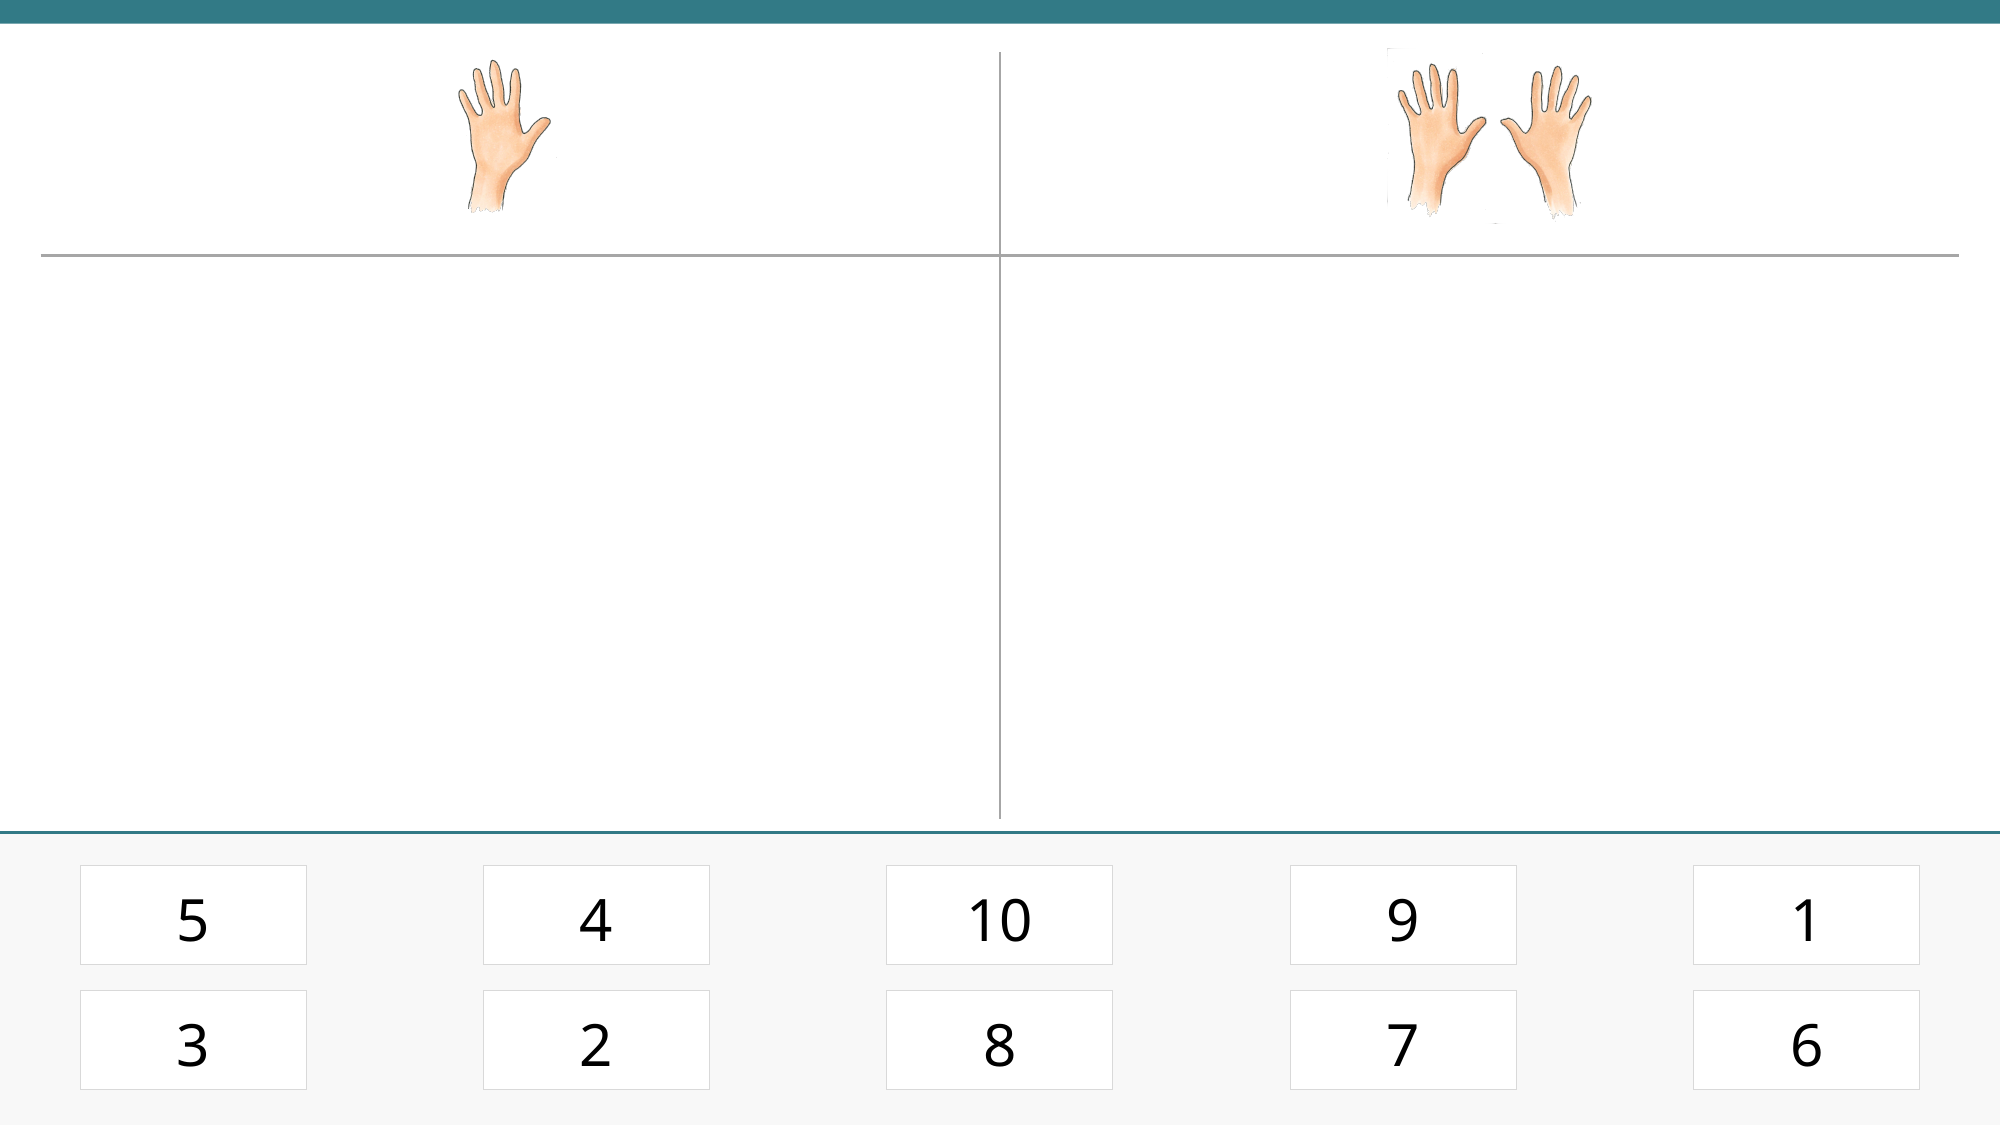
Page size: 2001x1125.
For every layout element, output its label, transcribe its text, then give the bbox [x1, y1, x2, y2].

text_box 9 [1290, 865, 1517, 965]
text_box 5 [80, 865, 307, 965]
text_box 2 [483, 990, 710, 1090]
text_box 6 [1693, 990, 1920, 1090]
text_box 8 [886, 990, 1113, 1090]
picture [440, 48, 561, 221]
text_box 10 [886, 865, 1113, 965]
text_box 1 [1693, 865, 1920, 965]
text_box 3 [80, 990, 307, 1090]
text_box 7 [1290, 990, 1517, 1090]
text_box 4 [483, 865, 710, 965]
picture [1387, 48, 1602, 224]
